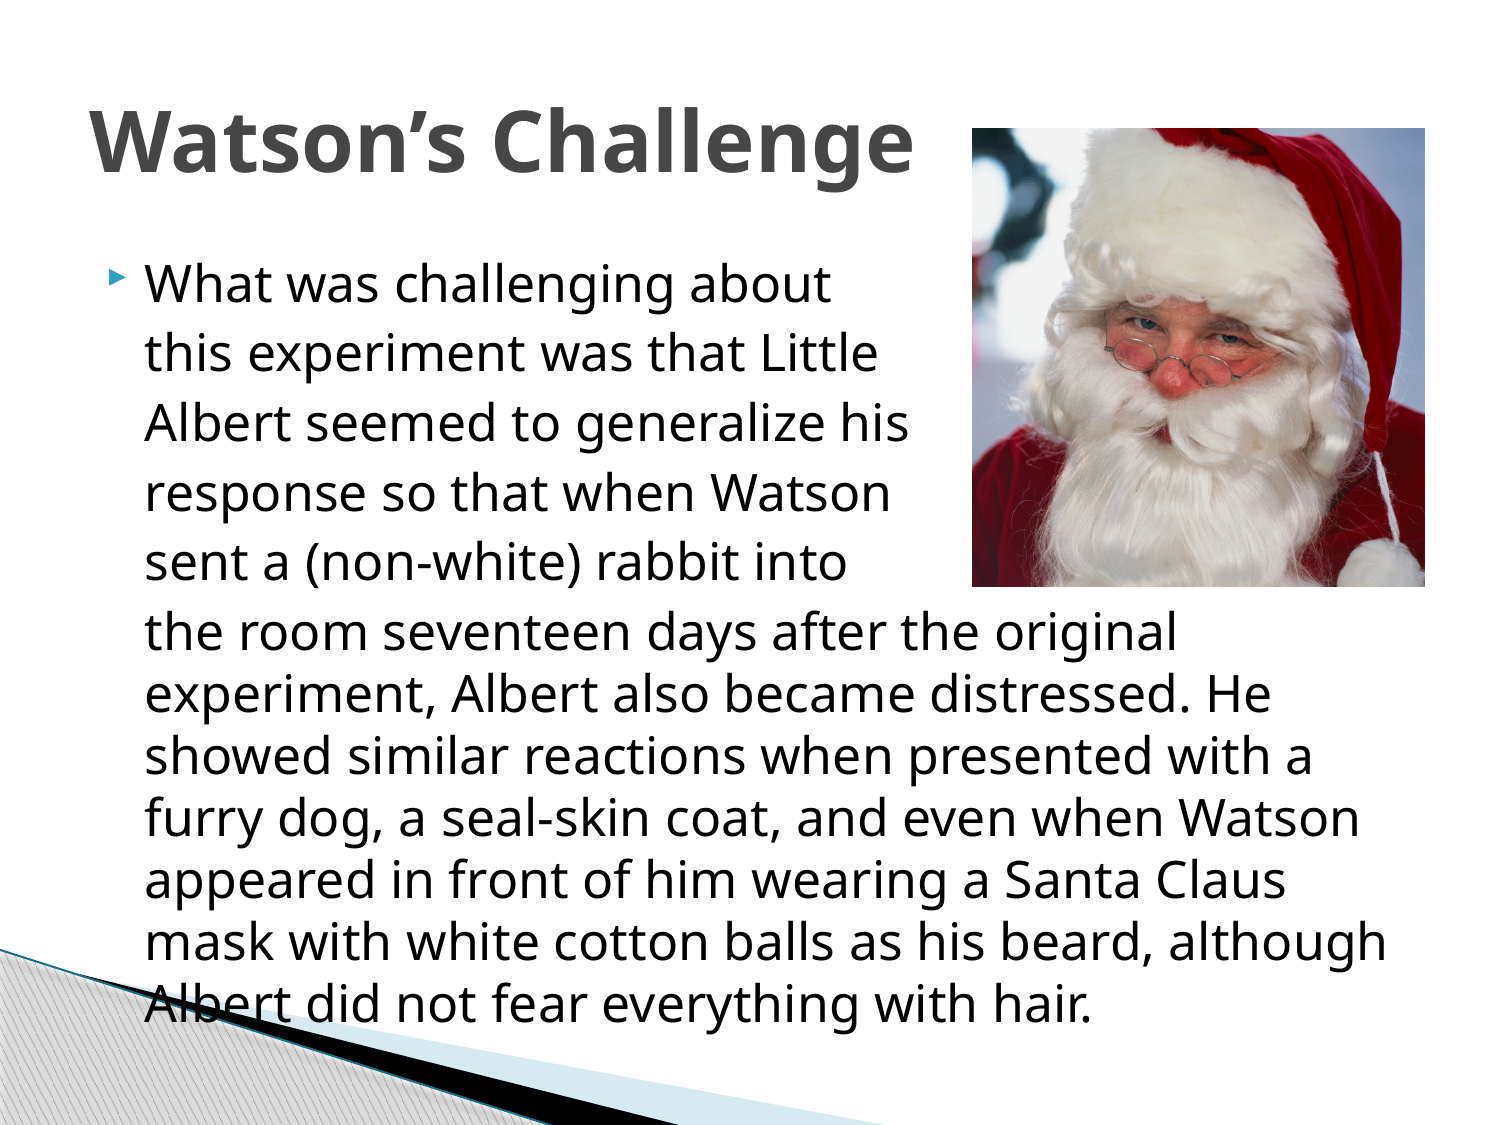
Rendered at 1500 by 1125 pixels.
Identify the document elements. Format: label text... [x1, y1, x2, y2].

picture [972, 128, 1425, 587]
list What was challenging about this experiment was that Little Albert seemed to generalize his response so that when Watson sent a (non-white) rabbit into the room seventeen days after the original experiment, Albert also became distressed. He showed similar reactions when presented with a furry dog, a seal-skin coat, and even when Watson appeared in front of him wearing a Santa Claus mask with white cotton balls as his beard, although Albert did not fear everything with hair. [75, 243, 1425, 1043]
title Watson’s Challenge [75, 45, 1425, 233]
